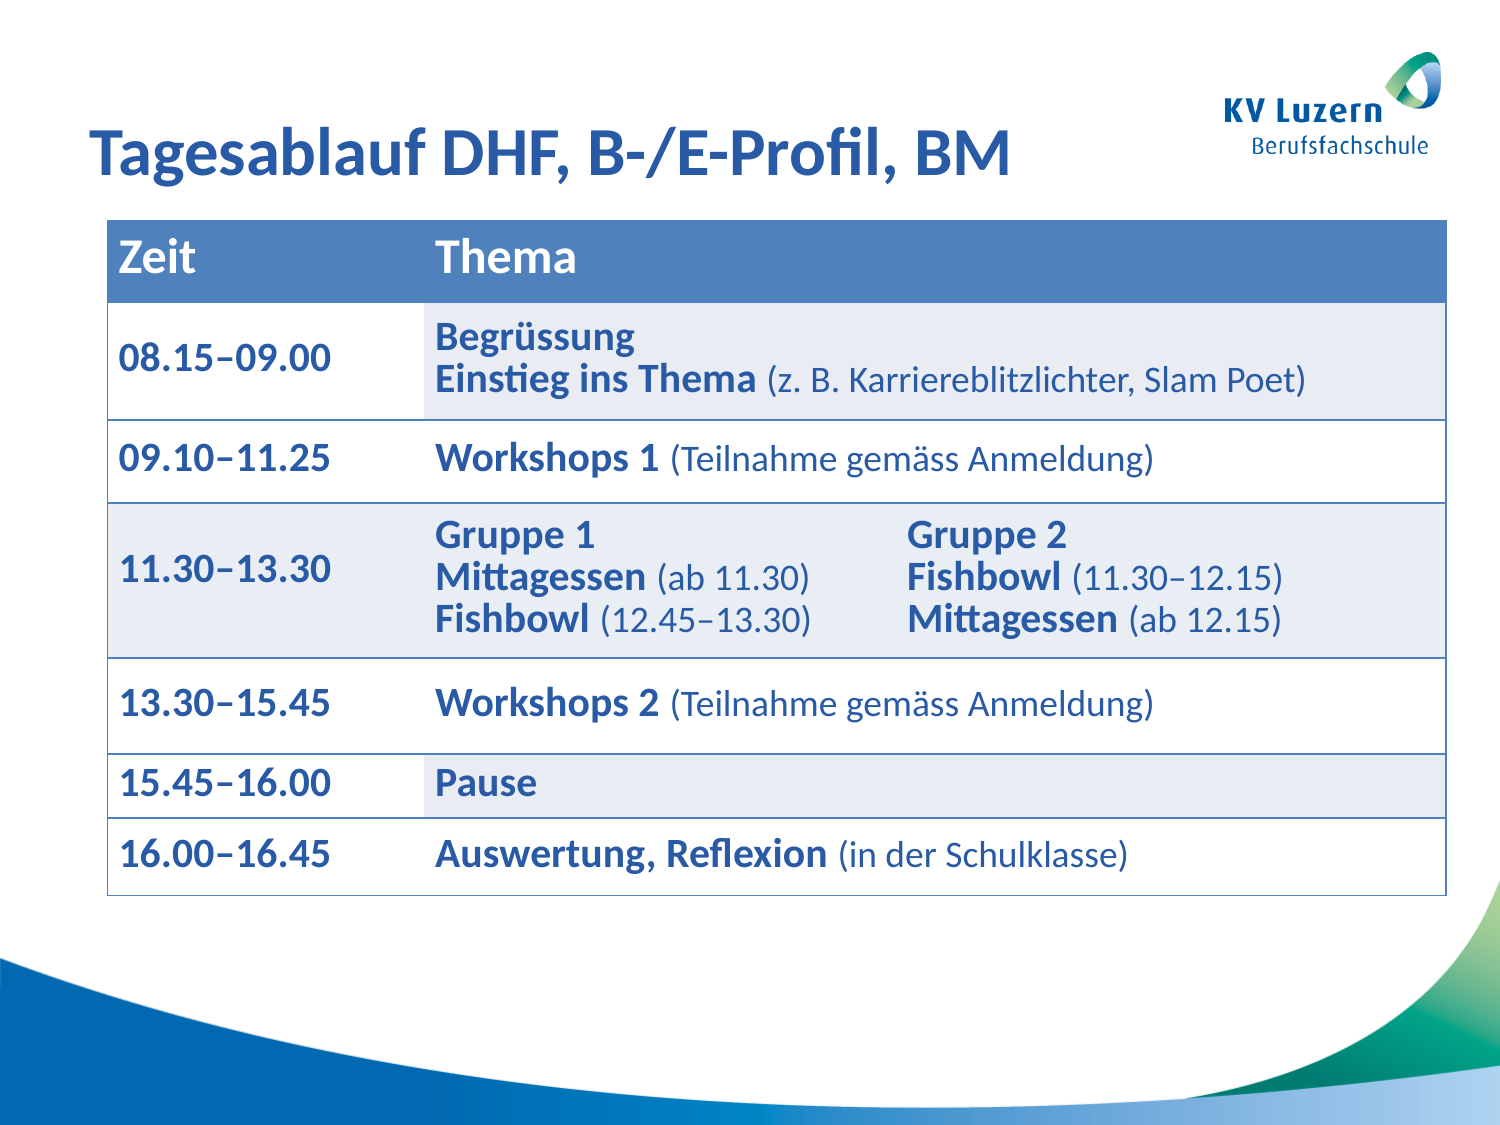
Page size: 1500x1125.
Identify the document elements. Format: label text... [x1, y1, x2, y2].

picture [0, 823, 1500, 1125]
table_cell Begrüssung Einstieg ins Thema (z. B. Karriereblitzlichter, Slam Poet) [424, 303, 1445, 419]
table_cell 08.15–09.00 [108, 303, 424, 419]
table_cell 11.30–13.30 [108, 504, 424, 657]
table_cell 13.30–15.45 [108, 659, 424, 753]
table_cell 16.00–16.45 [108, 819, 424, 895]
table_cell Gruppe 2 Fishbowl (11.30–12.15) Mittagessen (ab 12.15) [896, 504, 1445, 657]
table_cell Workshops 2 (Teilnahme gemäss Anmeldung) [424, 659, 1445, 753]
table_cell Gruppe 1 Mittagessen (ab 11.30) Fishbowl (12.45–13.30) [424, 504, 896, 657]
table_header Thema [424, 222, 1445, 301]
table_cell 09.10–11.25 [108, 421, 424, 502]
table_cell Workshops 1 (Teilnahme gemäss Anmeldung) [424, 421, 1445, 502]
table_cell Pause [424, 755, 1445, 817]
title Tagesablauf DHF, B-/E-Profil, BM [75, 99, 1425, 207]
table_cell Auswertung, Reflexion (in der Schulklasse) [424, 819, 1445, 895]
table_header Zeit [108, 222, 424, 301]
table_cell 15.45–16.00 [108, 755, 424, 817]
picture [1225, 52, 1441, 154]
